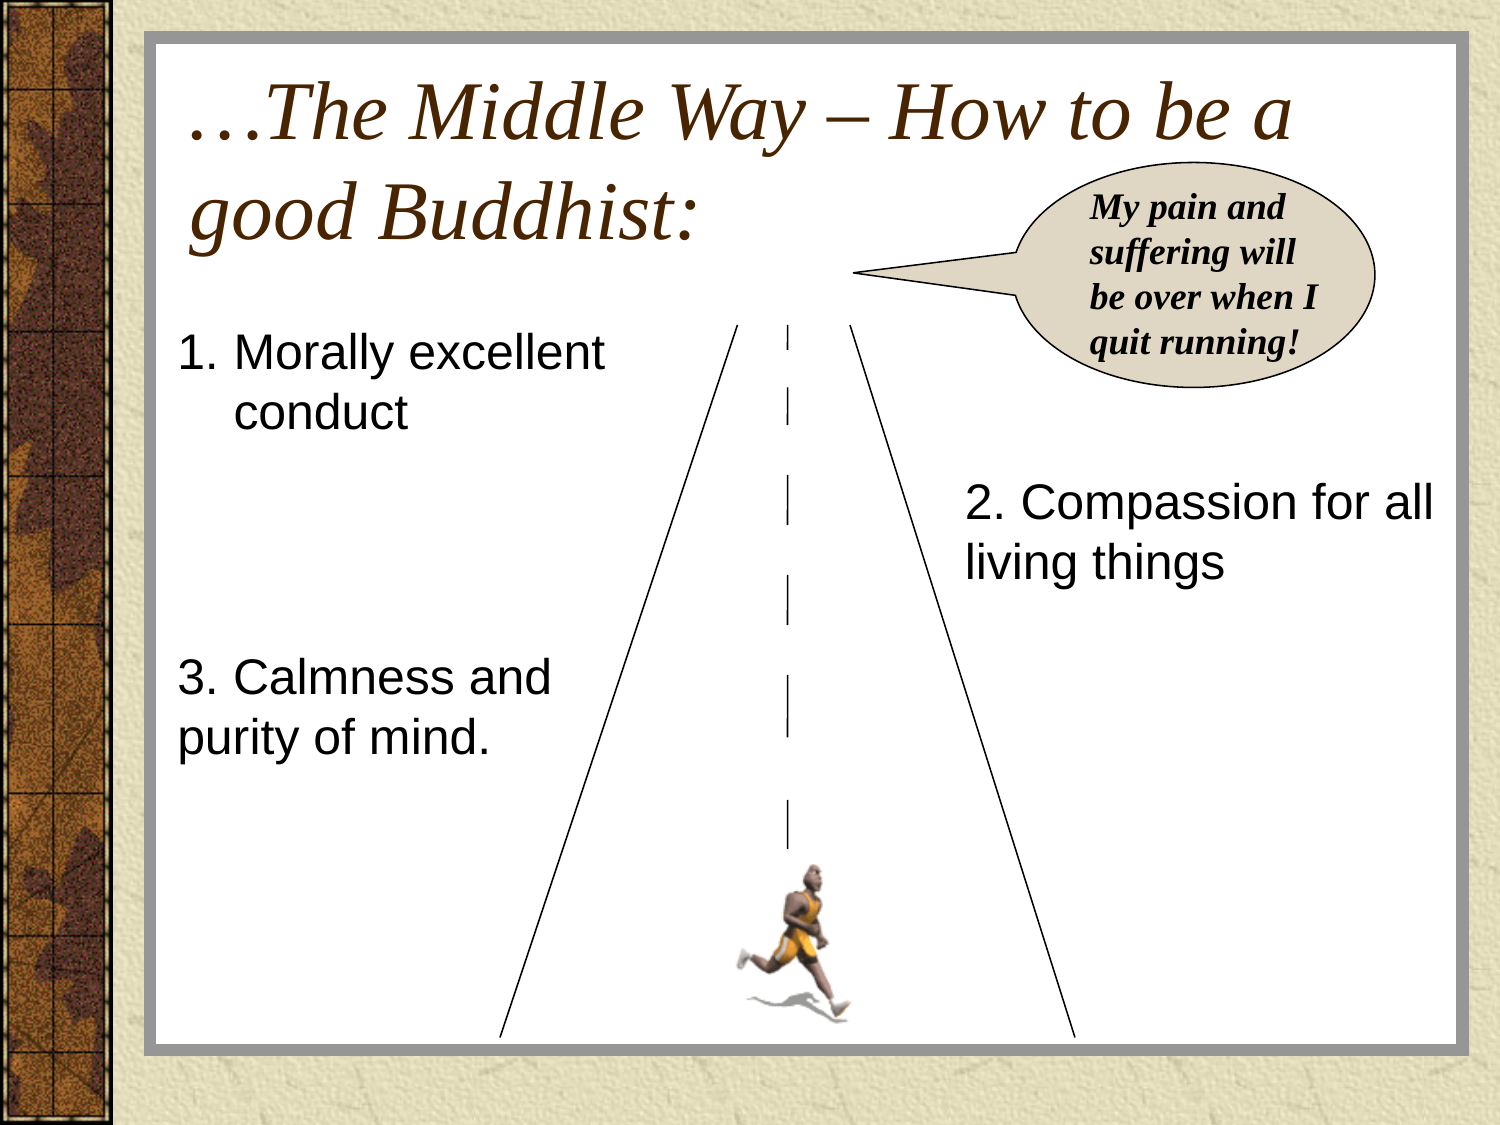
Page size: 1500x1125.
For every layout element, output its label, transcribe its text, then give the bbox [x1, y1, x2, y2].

text_box My pain and suffering will be over when I quit running! [1074, 174, 1350, 370]
title …The Middle Way – How to be a good Buddhist: [174, 62, 1450, 250]
text_box [1096, 370, 1291, 388]
text_box [1113, 162, 1274, 174]
text_box 3. Calmness and purity of mind. [162, 637, 600, 773]
text_box 2. Compassion for all living things [949, 462, 1463, 598]
picture [0, 0, 1500, 1125]
text_box [1350, 218, 1375, 332]
text_box [852, 190, 1074, 360]
text_box Morally excellent conduct [162, 312, 625, 448]
